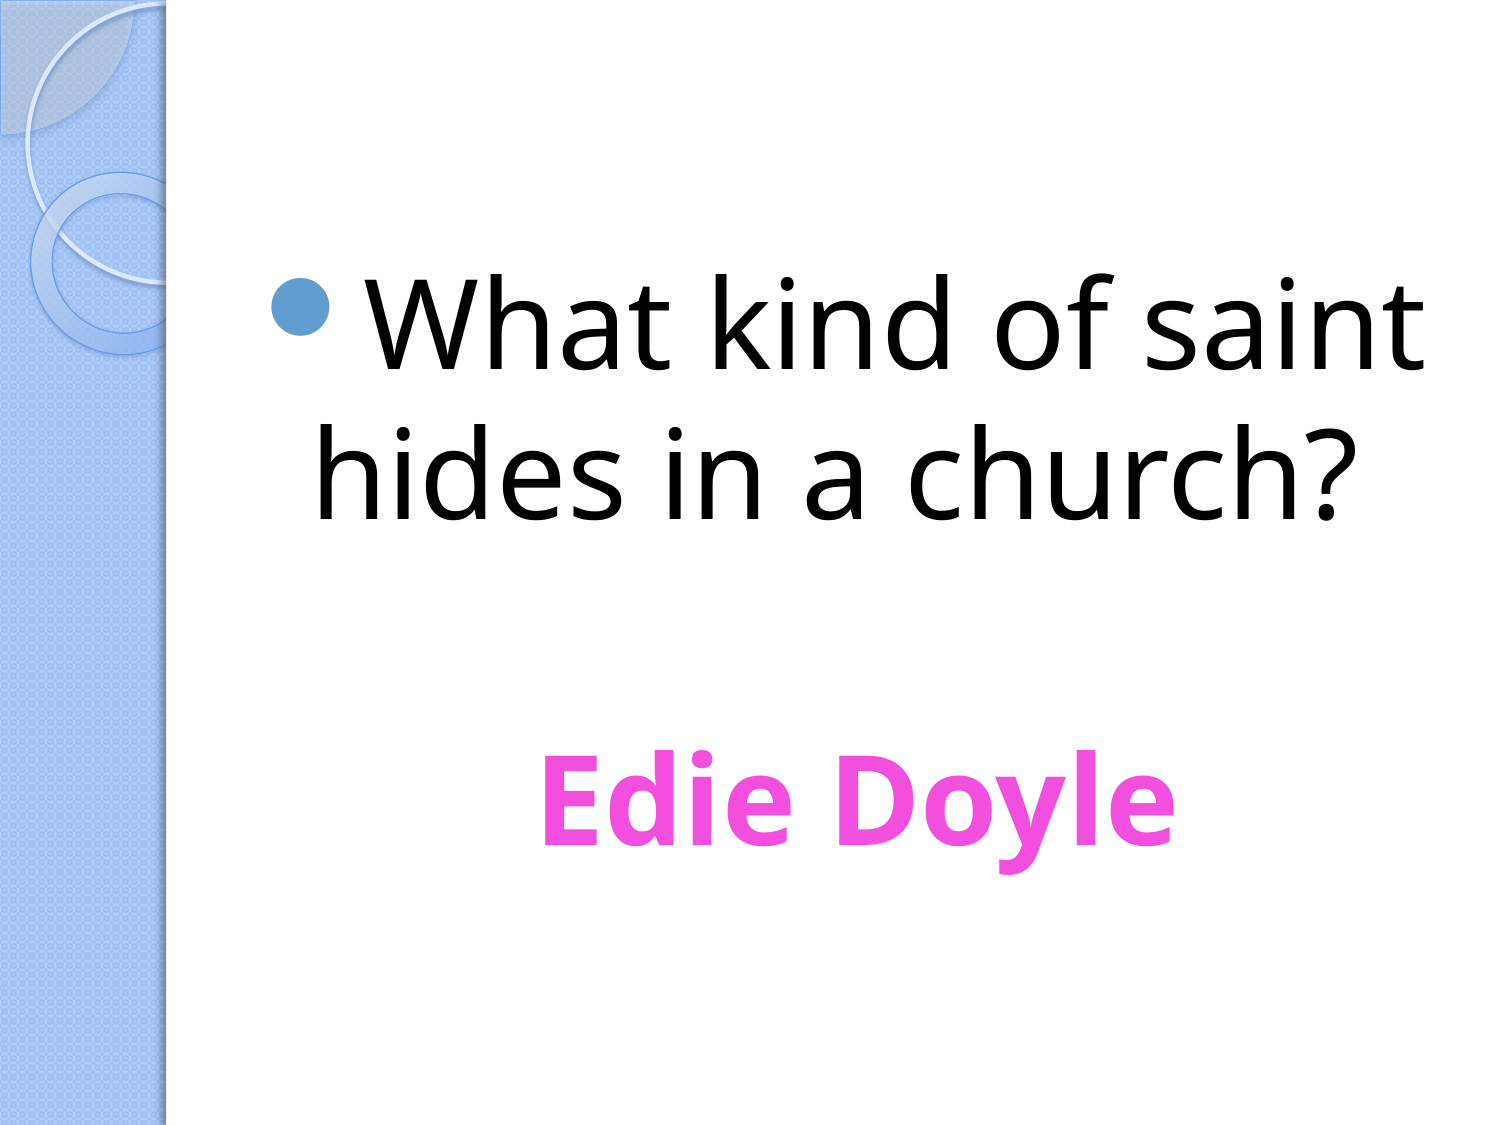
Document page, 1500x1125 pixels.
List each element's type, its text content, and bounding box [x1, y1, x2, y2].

list What kind of saint hides in a church? Edie Doyle [235, 237, 1466, 1025]
